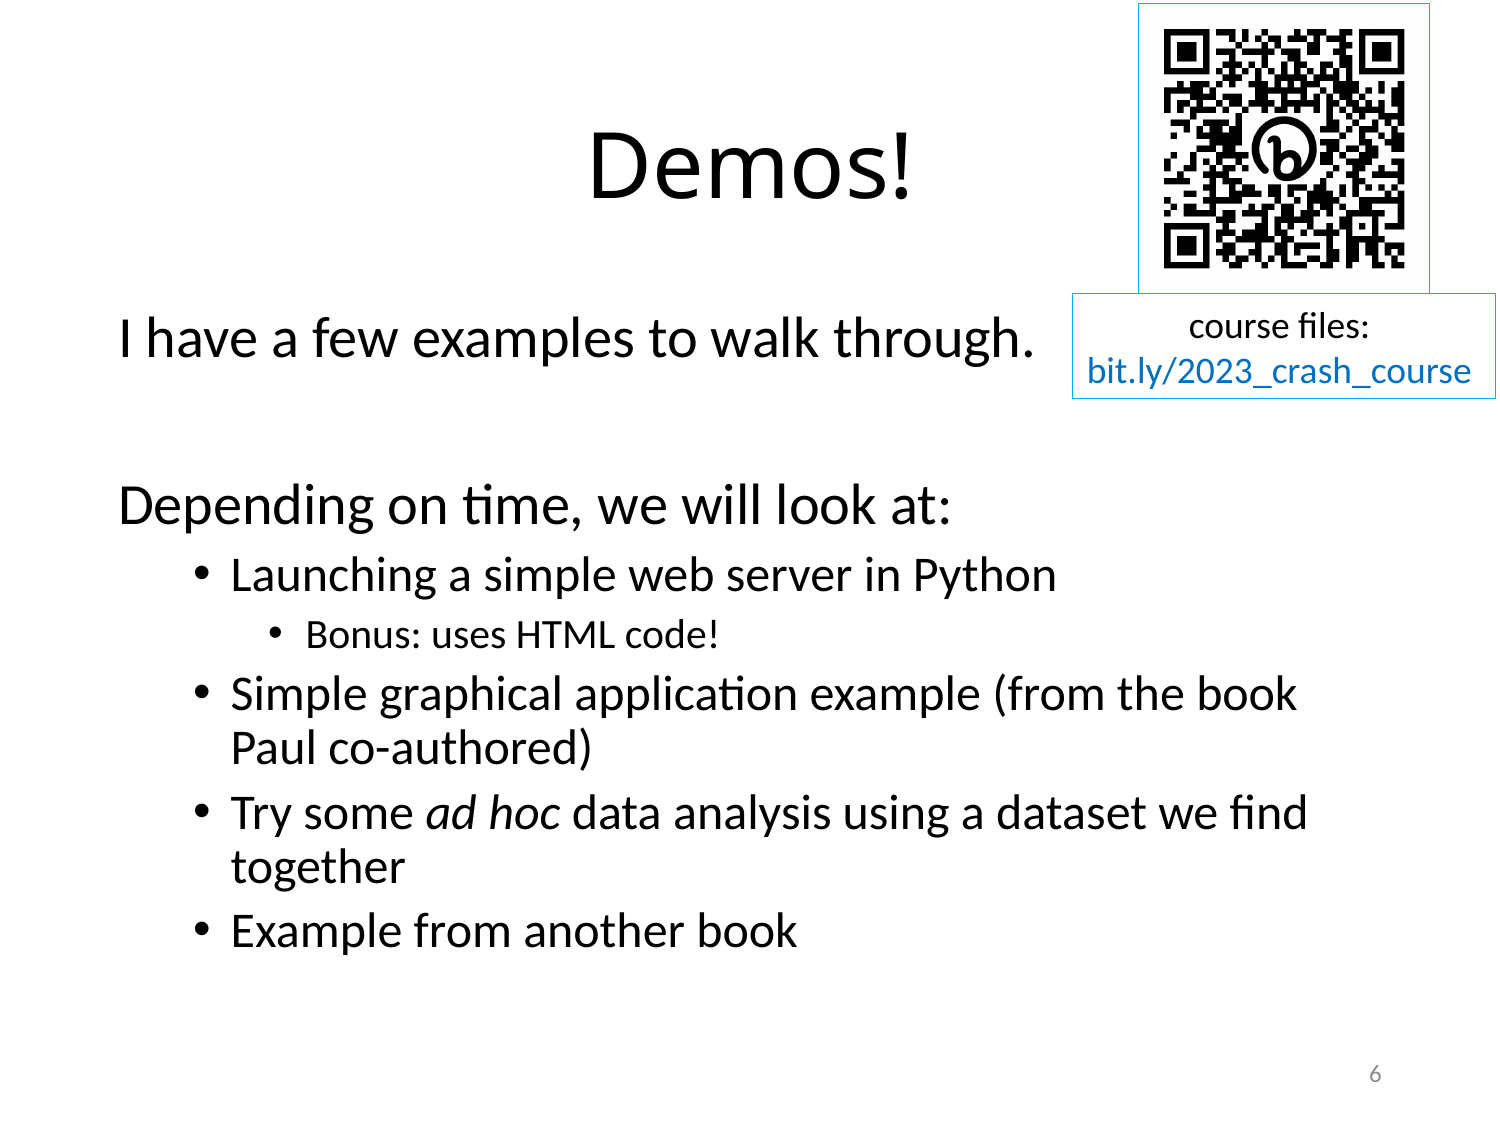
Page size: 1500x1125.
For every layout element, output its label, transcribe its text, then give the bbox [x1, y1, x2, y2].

text_box course files: bit.ly/2023_crash_course [1072, 293, 1496, 399]
title Demos! [103, 59, 1138, 278]
slide_number 6 [1059, 1042, 1397, 1103]
picture [1140, 5, 1428, 292]
list I have a few examples to walk through. Depending on time, we will look at: Launching a simple web server in Python Bonus: uses HTML code! Simple graphical application example (from the book Paul co-authored) Try some ad hoc data analysis using a dataset we find together Example from another book [103, 299, 1397, 1014]
